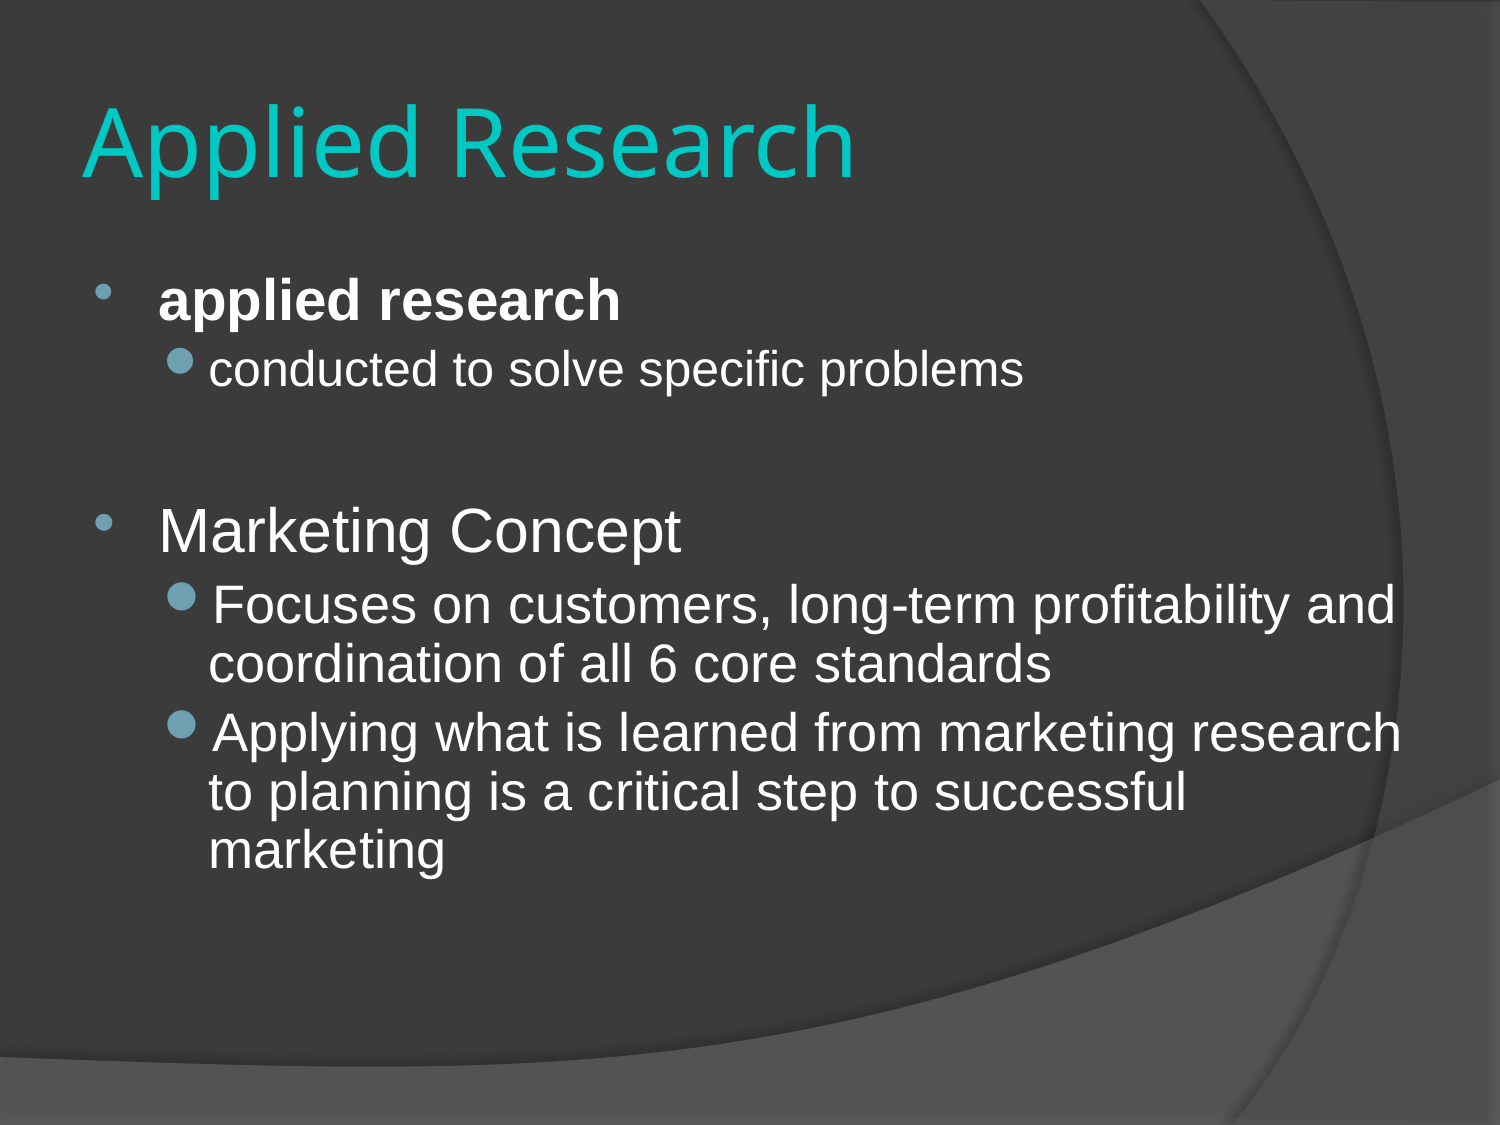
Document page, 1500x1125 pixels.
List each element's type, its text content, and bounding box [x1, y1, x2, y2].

title Applied Research [75, 45, 1300, 233]
list applied research conducted to solve specific problems Marketing Concept Focuses on customers, long-term profitability and coordination of all 6 core standards Applying what is learned from marketing research to planning is a critical step to successful marketing [75, 262, 1450, 1005]
